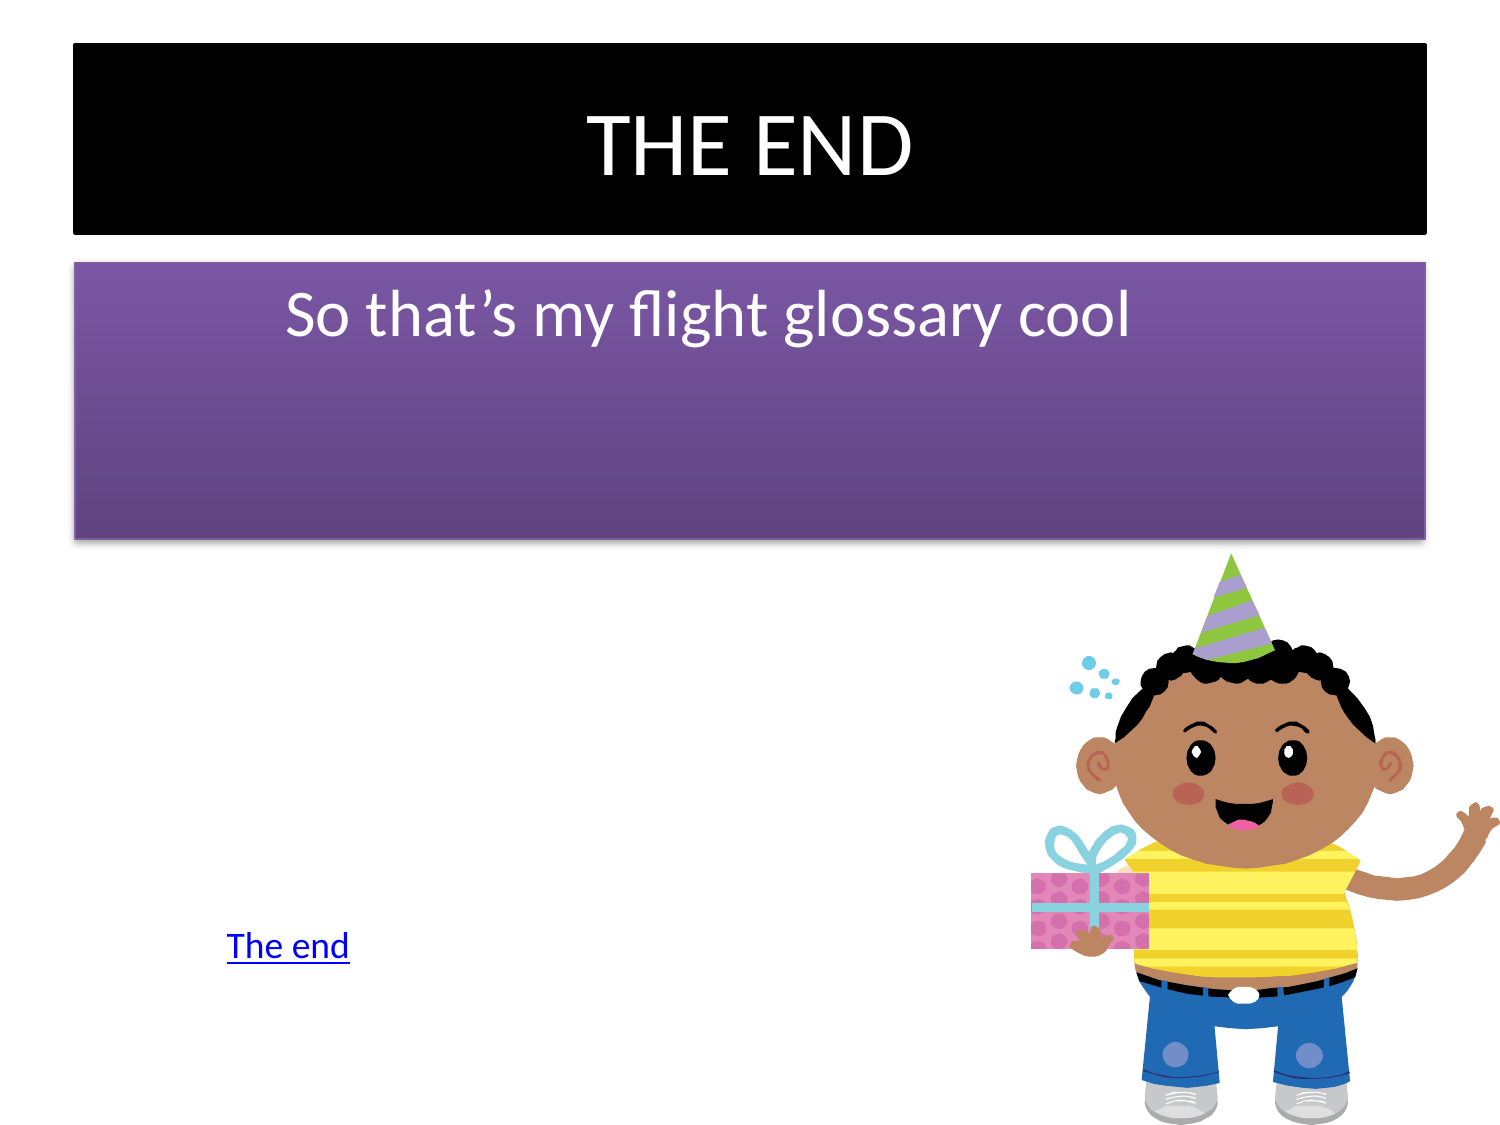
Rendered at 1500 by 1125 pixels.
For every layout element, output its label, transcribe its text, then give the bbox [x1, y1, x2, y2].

title THE END [73, 43, 1427, 235]
list So that’s my flight glossary cool [74, 262, 1426, 540]
picture [1030, 553, 1500, 1125]
text_box The end [211, 913, 366, 974]
